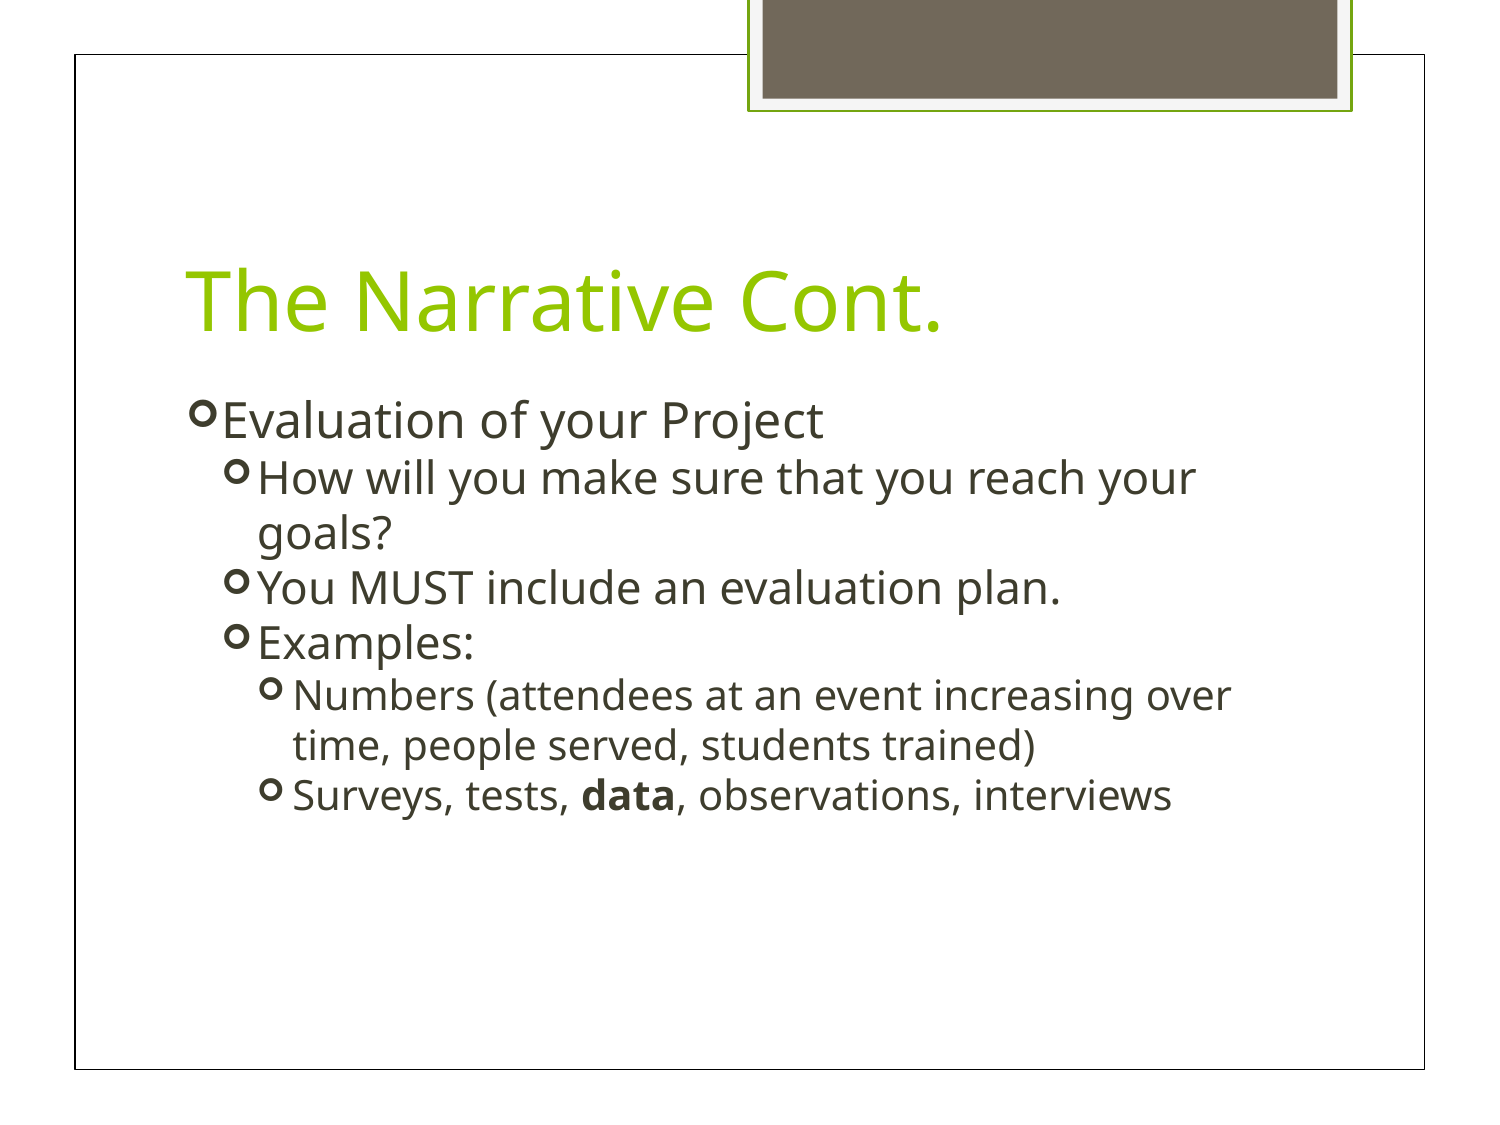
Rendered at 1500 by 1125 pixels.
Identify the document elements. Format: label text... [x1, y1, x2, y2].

text_box Evaluation of your Project How will you make sure that you reach your goals? You MUST include an evaluation plan. Examples: Numbers (attendees at an event increasing over time, people served, students trained) Surveys, tests, data, observations, interviews [171, 381, 1283, 957]
text_box The Narrative Cont. [171, 168, 1324, 356]
